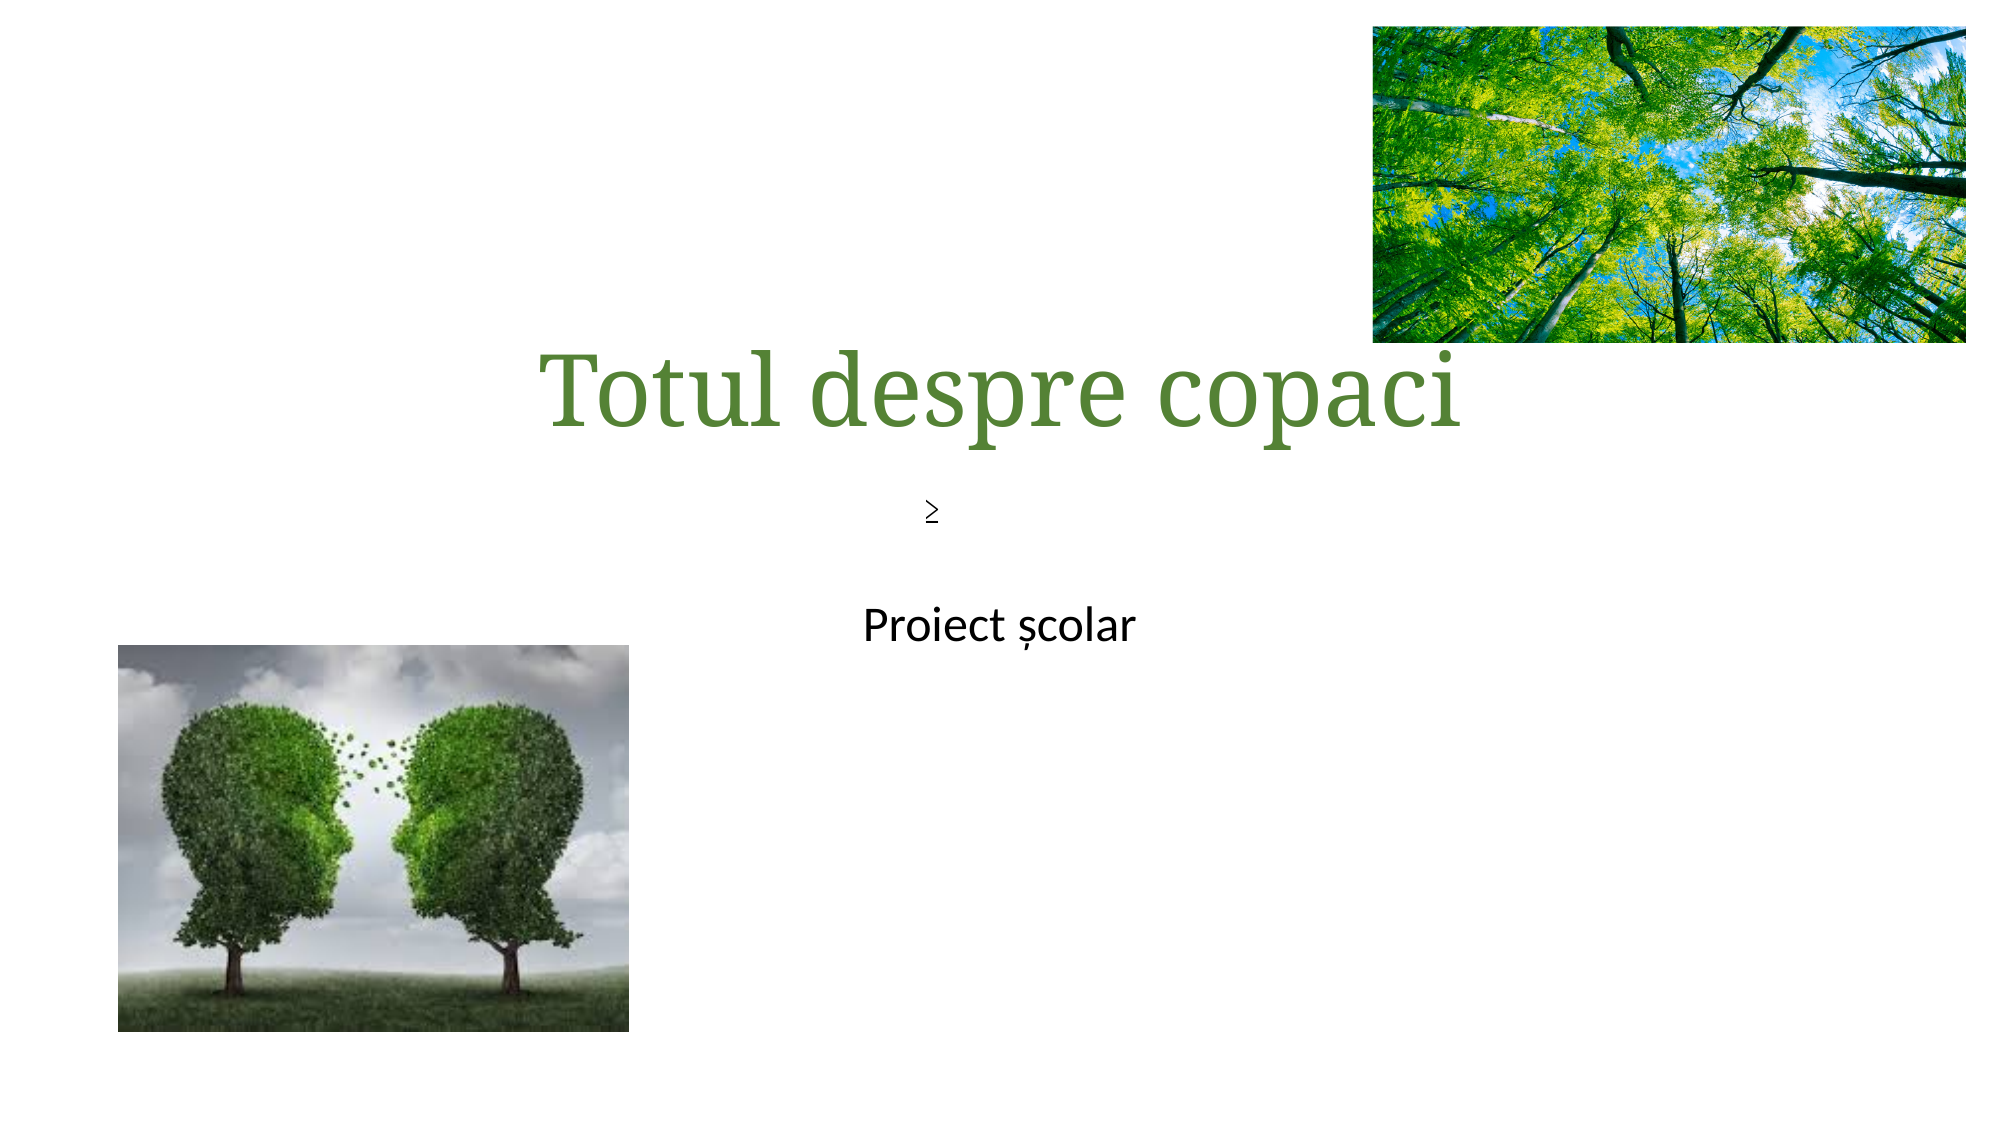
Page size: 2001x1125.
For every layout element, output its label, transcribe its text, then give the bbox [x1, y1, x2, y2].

picture [118, 645, 629, 1032]
picture [1373, 0, 1966, 482]
subtitle Proiect școlar [249, 590, 1750, 863]
title Totul despre copaci [249, 184, 1750, 576]
